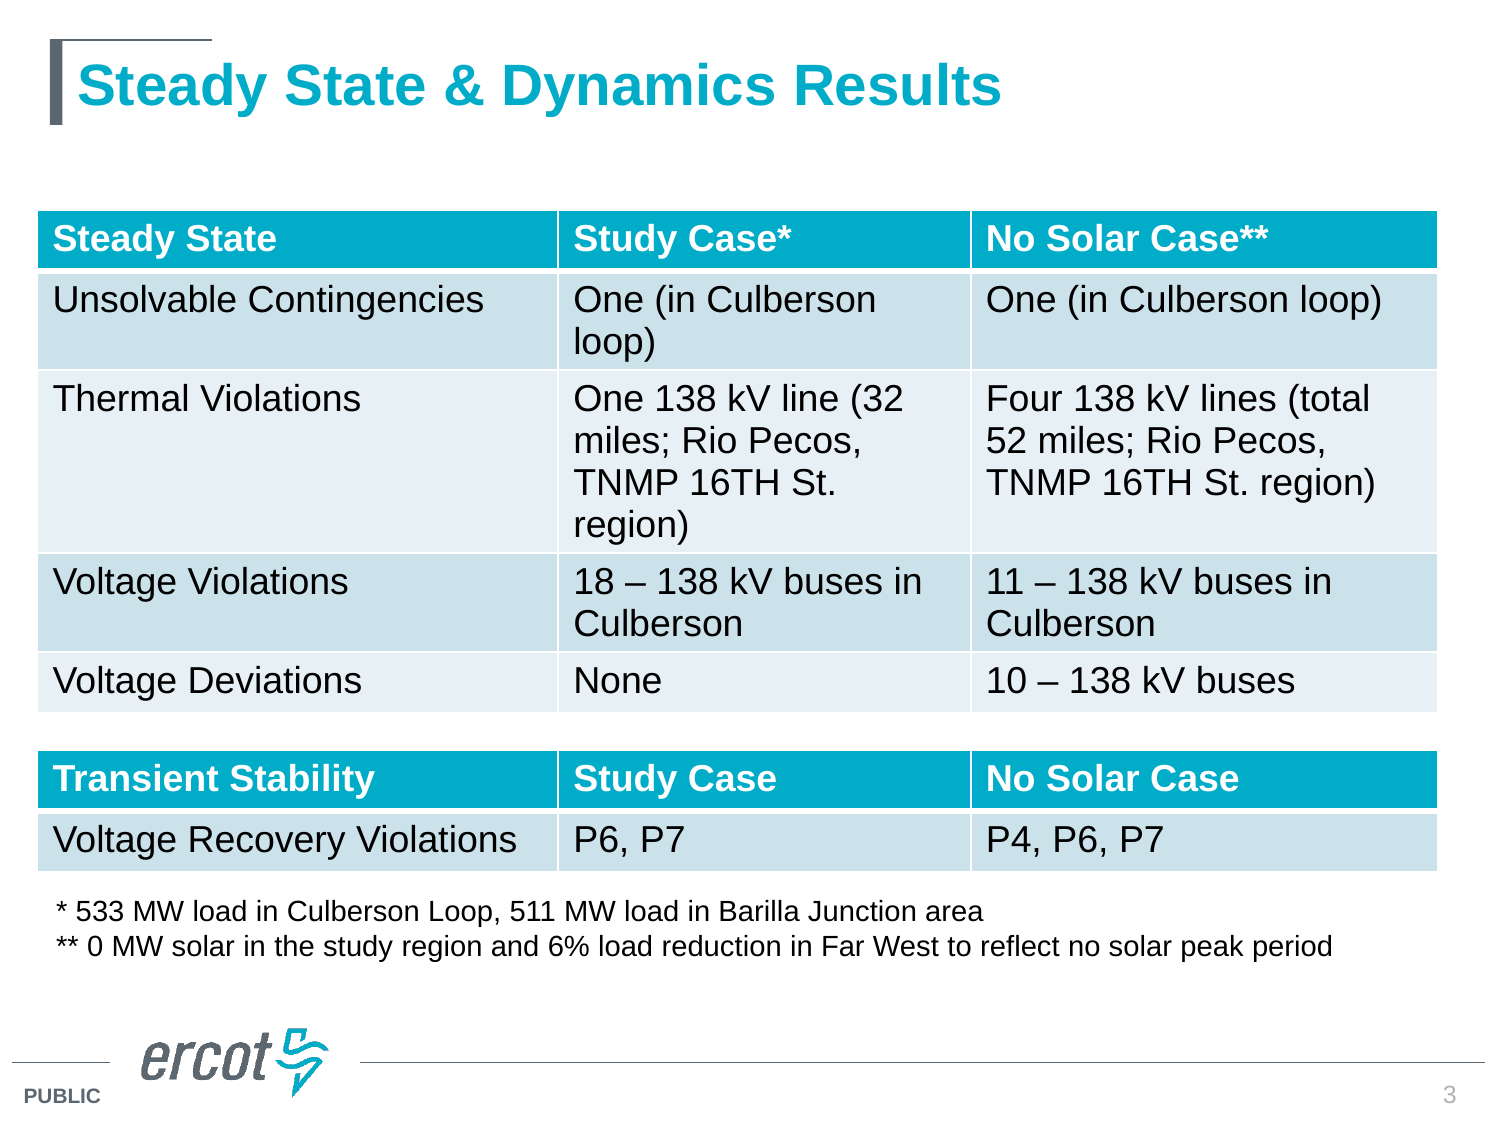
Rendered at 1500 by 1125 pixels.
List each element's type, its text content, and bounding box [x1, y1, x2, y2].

title Steady State & Dynamics Results [62, 39, 1450, 228]
picture [137, 1024, 332, 1100]
table_header No Solar Case** [972, 211, 1437, 268]
slide_number 3 [1412, 1076, 1488, 1112]
table_cell Voltage Violations [38, 554, 557, 651]
table_cell 10 – 138 kV buses [972, 653, 1437, 712]
table_cell One (in Culberson loop) [972, 274, 1437, 369]
table_header Study Case [559, 751, 970, 808]
table_header Steady State [38, 211, 557, 268]
text_box * 533 MW load in Culberson Loop, 511 MW load in Barilla Junction area ** 0 MW solar in the study region and 6% load reduction in Far West to reflect no solar peak period [41, 884, 1417, 970]
table_cell One 138 kV line (32 miles; Rio Pecos, TNMP 16TH St. region) [559, 371, 970, 552]
table_header Study Case* [559, 211, 970, 268]
table_cell Thermal Violations [38, 371, 557, 552]
table_header No Solar Case [972, 751, 1437, 808]
table_cell One (in Culberson loop) [559, 274, 970, 369]
table_cell P6, P7 [559, 814, 970, 871]
table_cell 18 – 138 kV buses in Culberson [559, 554, 970, 651]
table_cell Unsolvable Contingencies [38, 274, 557, 369]
table_header Transient Stability [38, 751, 557, 808]
table_cell Voltage Recovery Violations [38, 814, 557, 871]
table_cell Four 138 kV lines (total 52 miles; Rio Pecos, TNMP 16TH St. region) [972, 371, 1437, 552]
table_cell 11 – 138 kV buses in Culberson [972, 554, 1437, 651]
table_cell Voltage Deviations [38, 653, 557, 712]
table_cell P4, P6, P7 [972, 814, 1437, 871]
table_cell None [559, 653, 970, 712]
